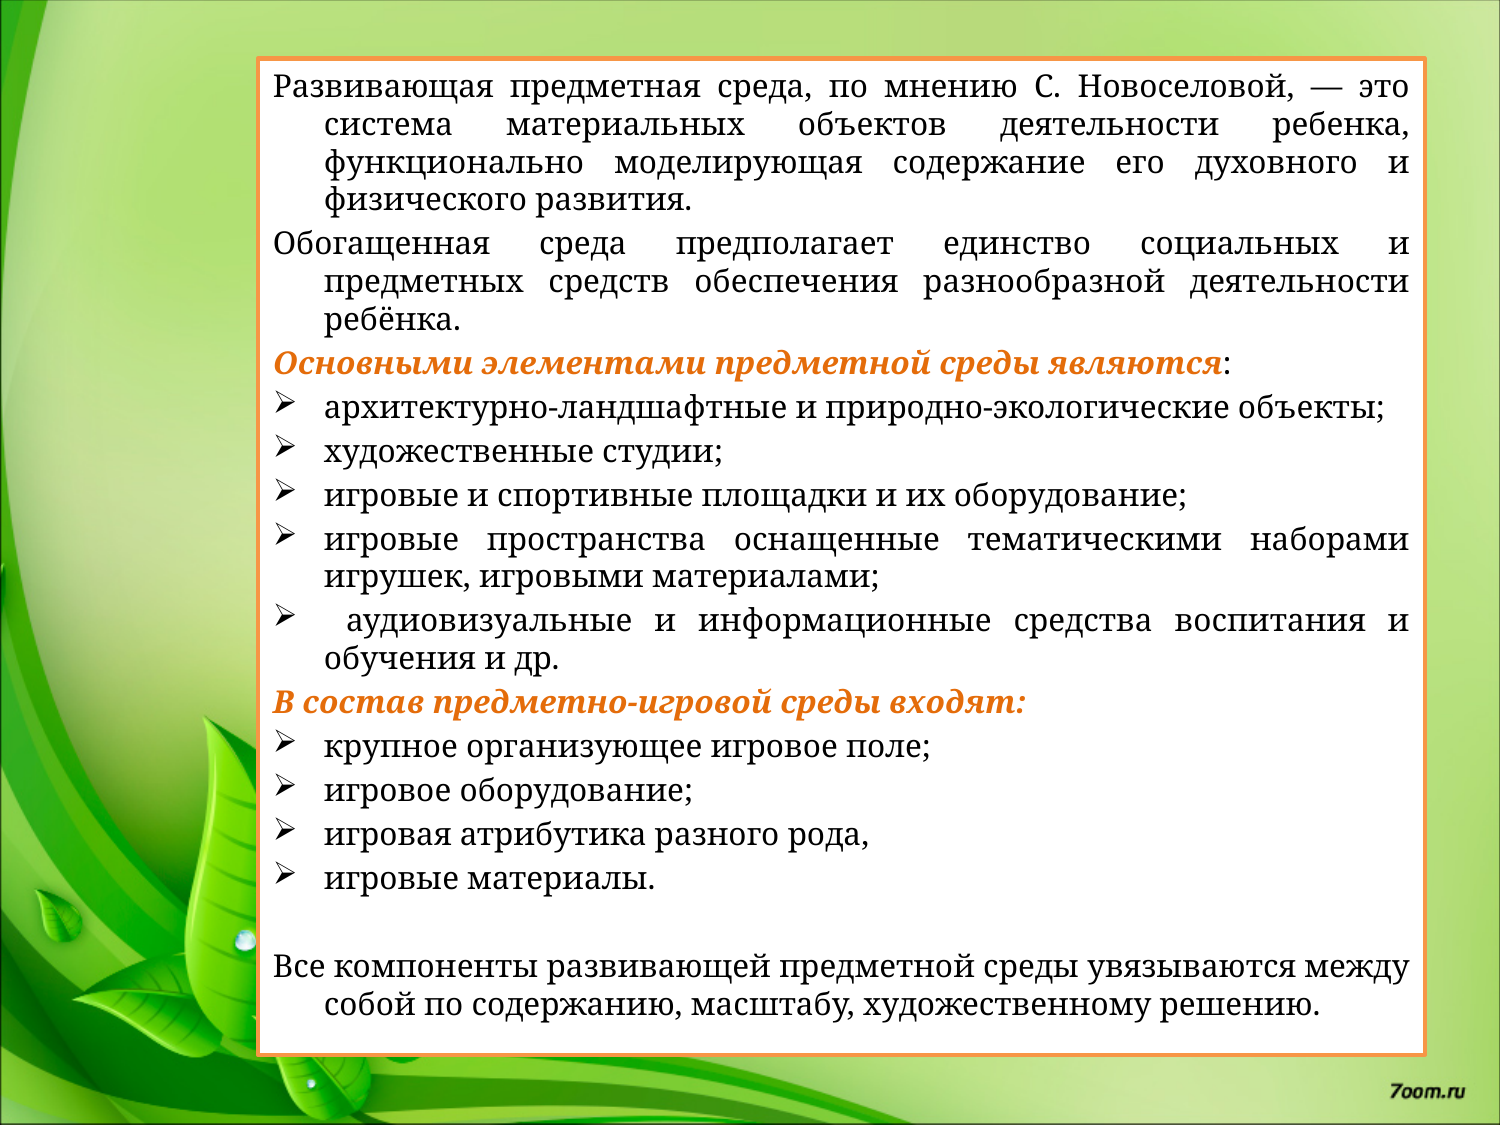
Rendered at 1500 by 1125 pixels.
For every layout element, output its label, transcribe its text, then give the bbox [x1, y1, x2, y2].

list Развивающая предметная среда, по мнению С. Новоселовой, — это система материальных объектов деятельности ребенка, функционально моделирующая содержание его духовного и физического развития. Обогащенная среда предполагает единство социальных и предметных средств обеспечения разнообразной деятельности ребёнка. Основными элементами предметной среды являются: архитектурно-ландшафтные и природно-экологические объекты; художественные студии; игровые и спортивные площадки и их оборудование; игровые пространства оснащенные тематическими наборами игрушек, игровыми материалами; аудиовизуальные и информационные средства воспитания и обучения и др. В состав предметно-игровой среды входят: крупное организующее игровое поле; игровое оборудование; игровая атрибутика разного рода, игровые материалы. Все компоненты развивающей предметной среды увязываются между собой по содержанию, масштабу, художественному решению. [256, 56, 1427, 1057]
picture [0, 0, 1500, 1125]
